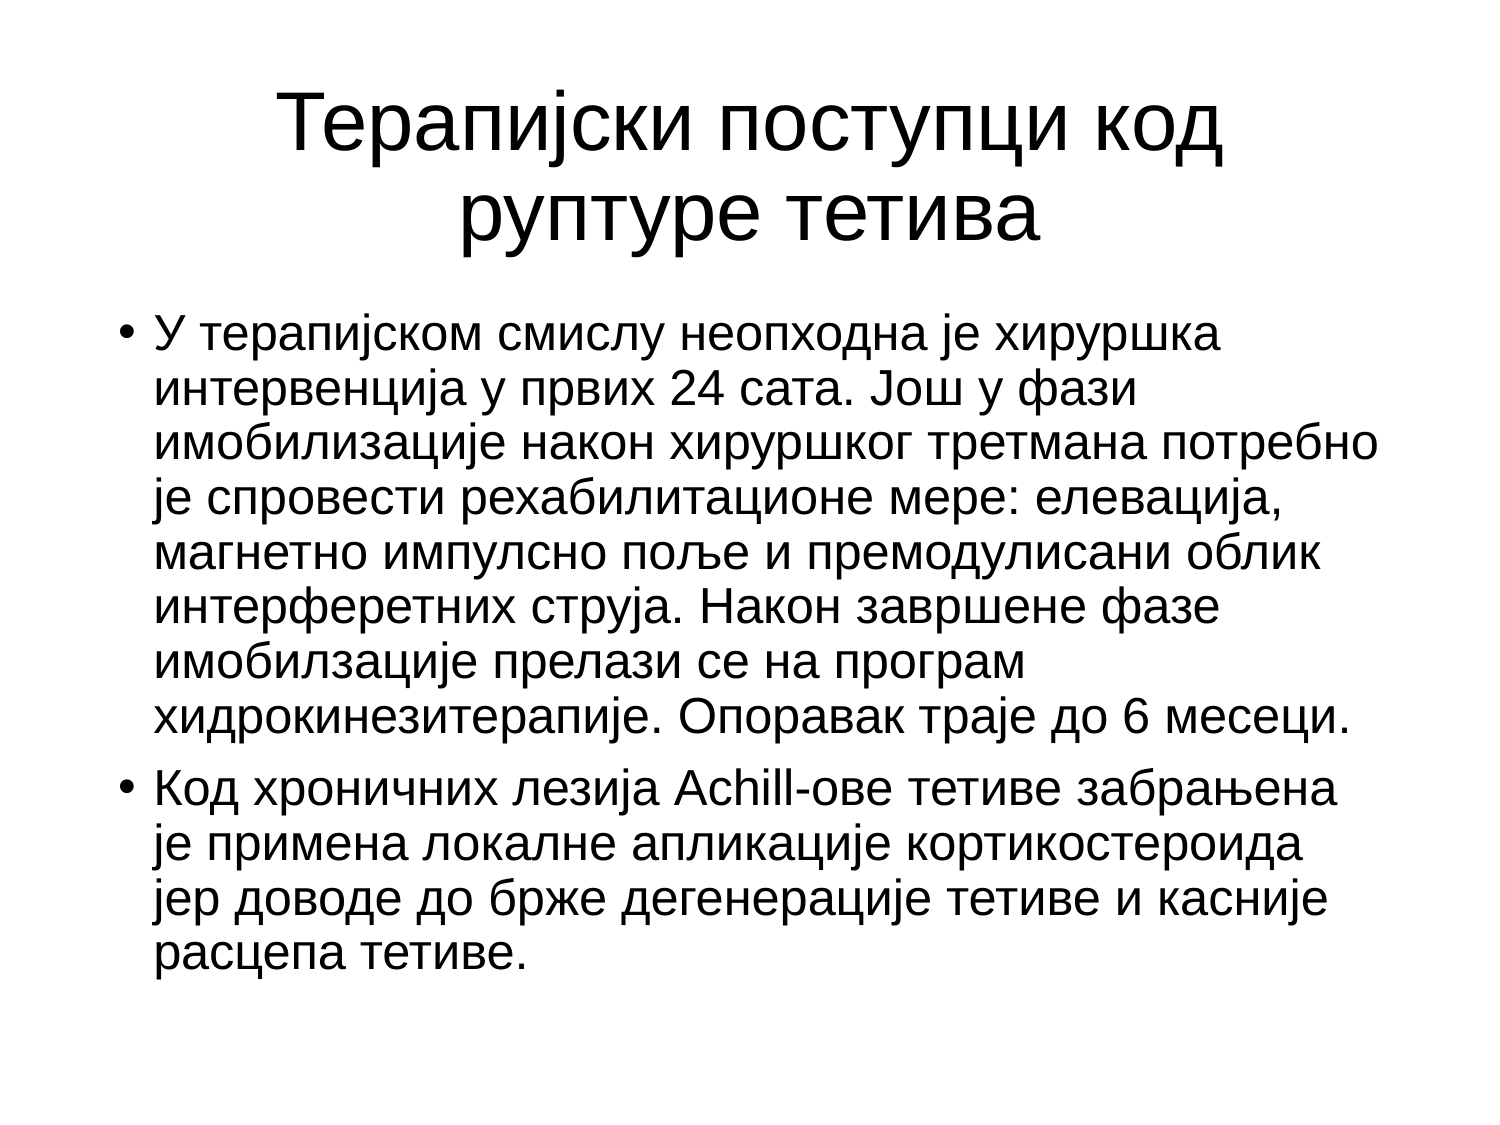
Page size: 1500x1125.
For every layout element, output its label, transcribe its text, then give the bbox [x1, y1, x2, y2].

title Терапијски поступци код руптуре тетива [103, 59, 1397, 278]
list У терапијском смислу неопходна је хируршка интервенција у првих 24 сата. Још у фази имобилизације након хируршког третмана потребно је спровести рехабилитационе мере: елевација, магнетно импулсно поље и премодулисани облик интерферетних струја. Након завршене фазе имобилзације прелази се на програм хидрокинезитерапије. Опоравак траје до 6 месеци. Код хроничних лезија Achill-ове тетиве забрањена је примена локалне апликације кортикостероида јер доводе до брже дегенерације тетиве и касније расцепа тетиве. [103, 299, 1397, 1014]
